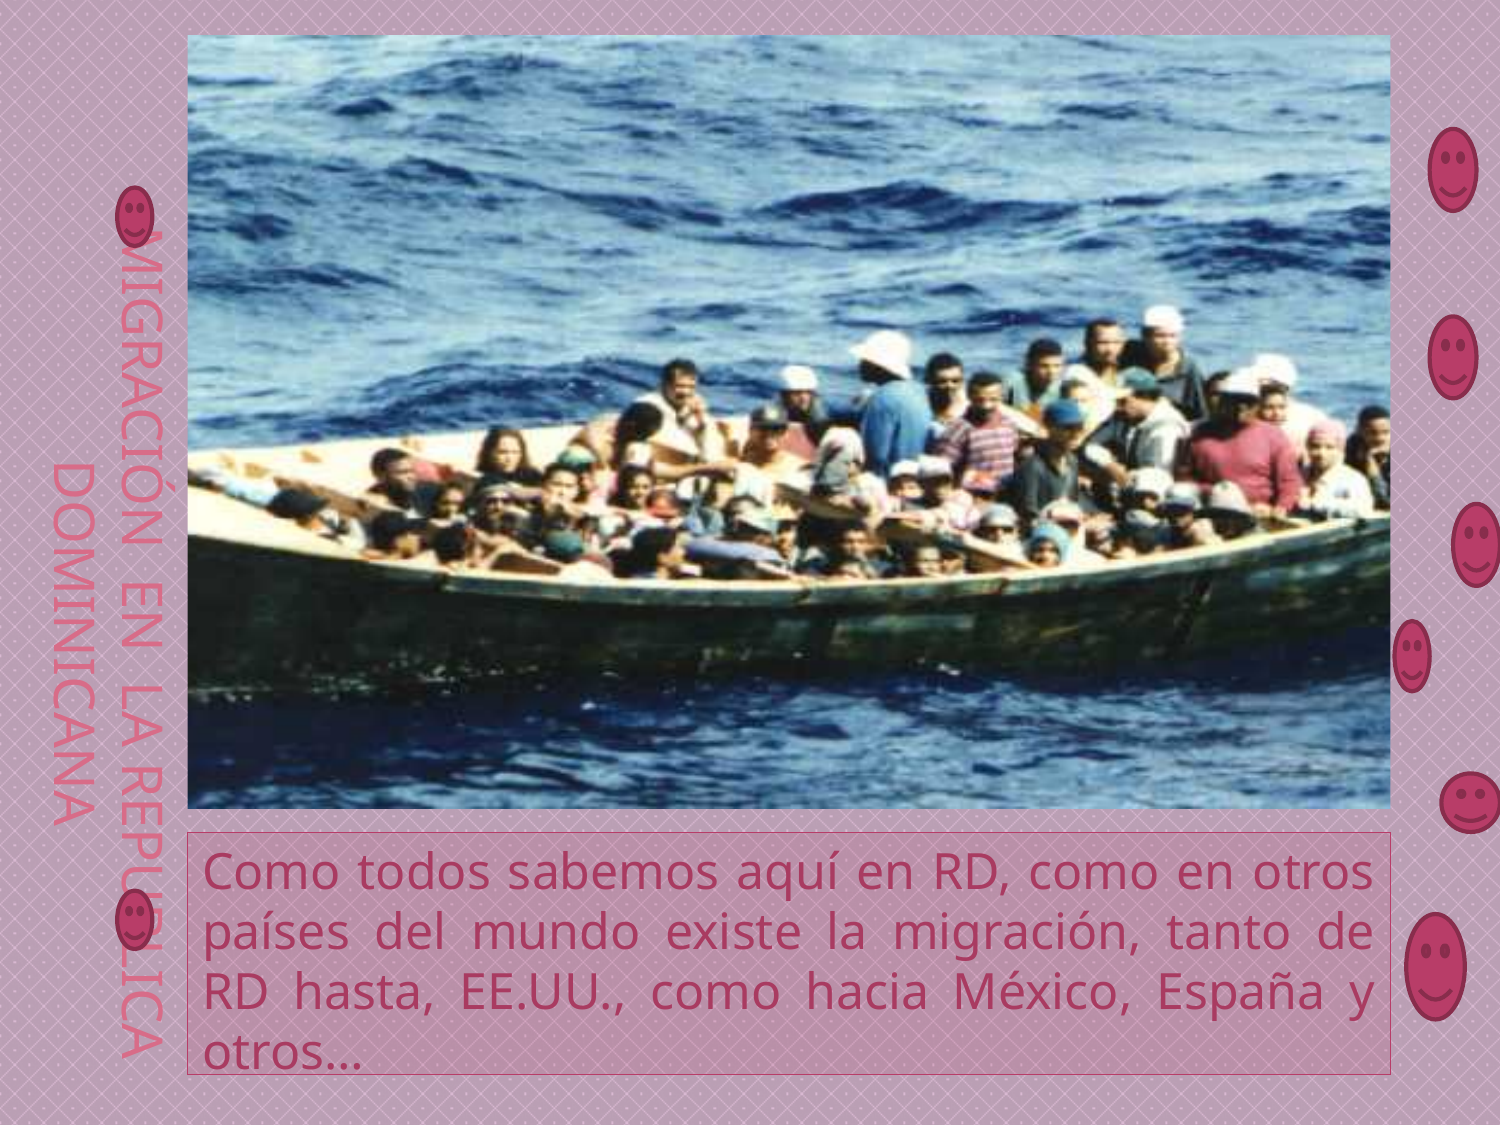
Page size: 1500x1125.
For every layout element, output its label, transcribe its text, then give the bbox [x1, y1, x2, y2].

text_box [1427, 314, 1479, 401]
text_box [115, 185, 155, 249]
text_box [1404, 911, 1467, 1022]
picture [187, 34, 1391, 809]
text_box [1439, 771, 1500, 835]
list Como todos sabemos aquí en RD, como en otros países del mundo existe la migración, tanto de RD hasta, EE.UU., como hacia México, España y otros… [187, 832, 1391, 1075]
text_box [115, 888, 155, 952]
title MIGRACIÓN EN LA REPUBLICA DOMINICANA [36, 24, 186, 1075]
text_box [1396, 618, 1432, 694]
text_box [1427, 126, 1479, 214]
text_box [1450, 501, 1500, 588]
